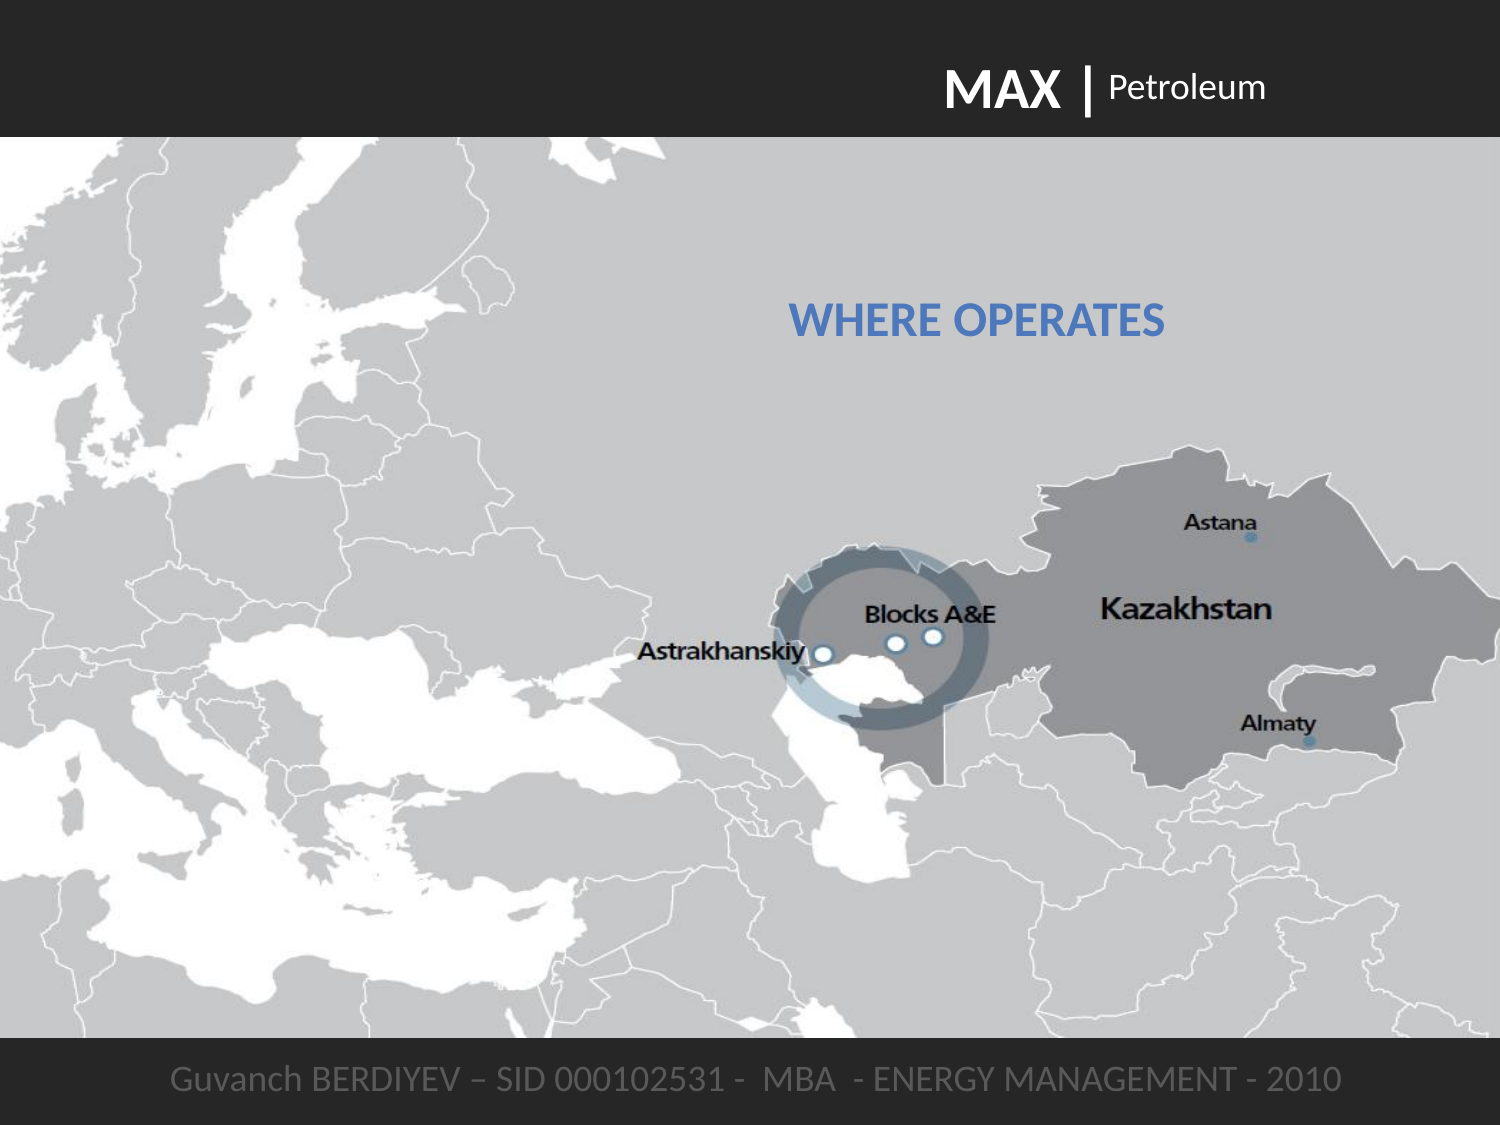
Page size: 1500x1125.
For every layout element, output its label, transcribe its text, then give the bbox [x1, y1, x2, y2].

text_box Guvanch BERDIYEV – SID 000102531 - MBA - ENERGY MANAGEMENT - 2010 [155, 1046, 1358, 1107]
text_box MAX | [928, 42, 1131, 128]
picture [0, 136, 1500, 1038]
text_box Petroleum [1093, 54, 1283, 115]
